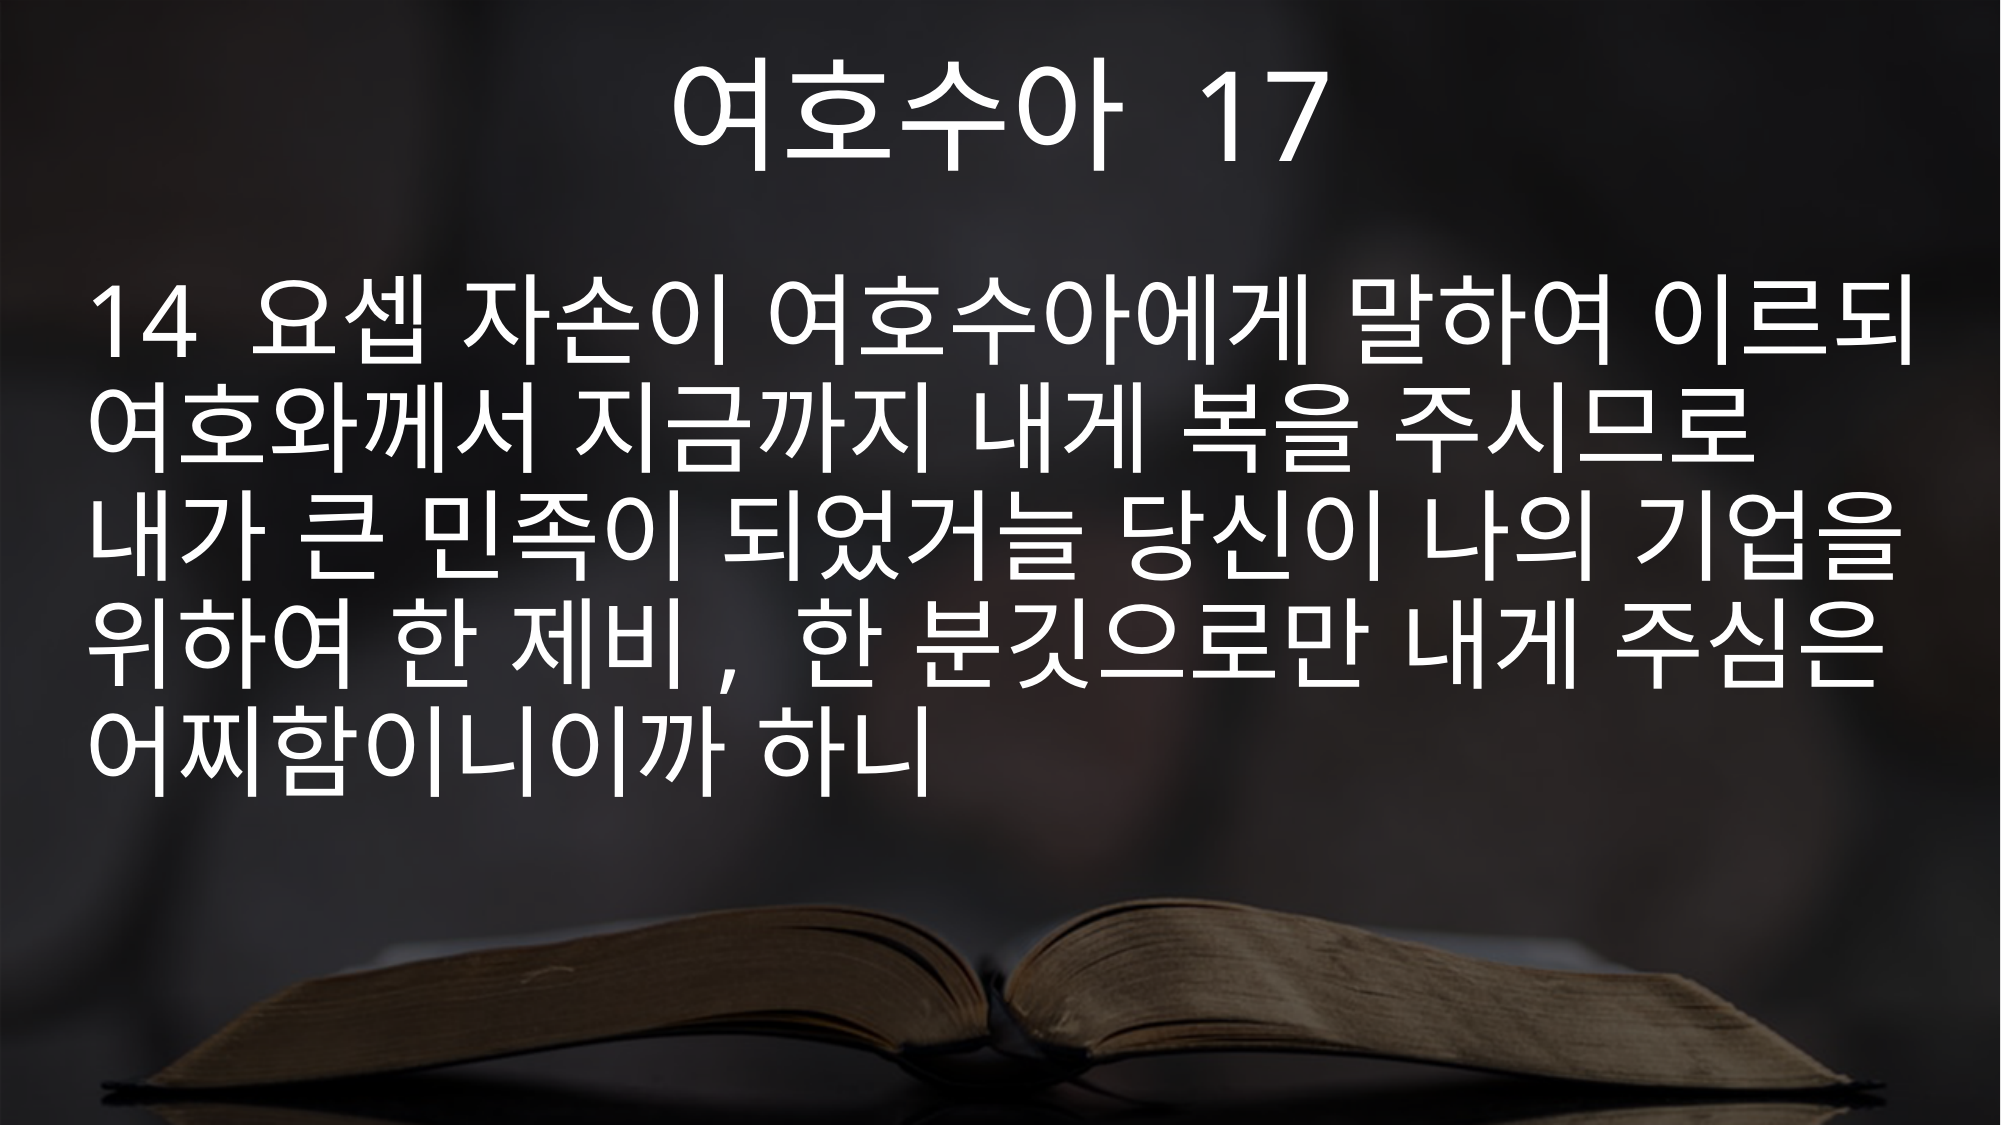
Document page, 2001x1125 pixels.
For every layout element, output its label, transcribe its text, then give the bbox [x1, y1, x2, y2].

picture [0, 0, 2001, 1125]
footer 여호수아 17 [0, 32, 2000, 192]
list 14 요셉 자손이 여호수아에게 말하여 이르되 여호와께서 지금까지 내게 복을 주시므로 내가 큰 민족이 되었거늘 당신이 나의 기업을 위하여 한 제비, 한 분깃으로만 내게 주심은 어찌함이니이까 하니 [69, 263, 1953, 423]
